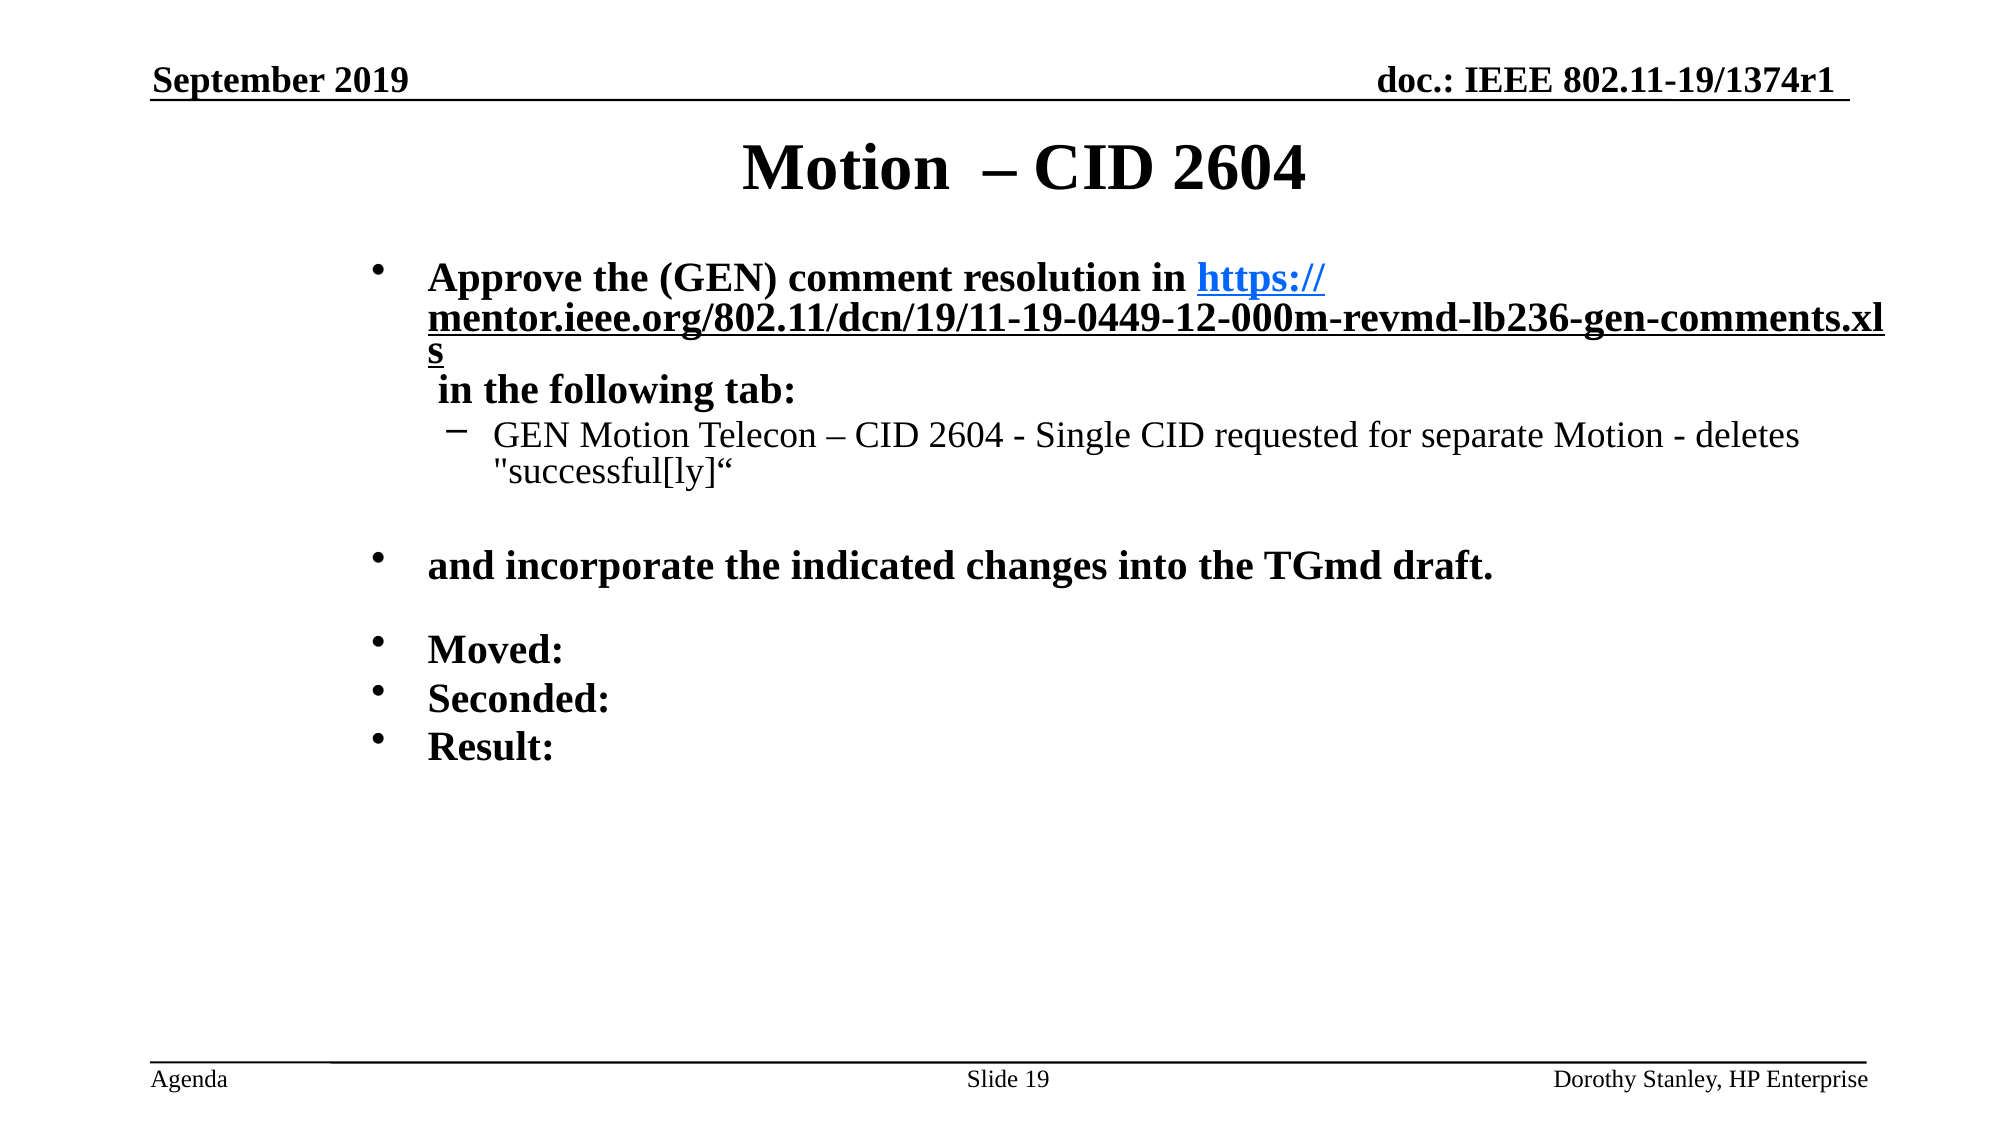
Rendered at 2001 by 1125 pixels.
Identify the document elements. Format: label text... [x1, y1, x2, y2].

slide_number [152, 54, 567, 100]
title Motion – CID 2604 [200, 75, 1850, 250]
list Approve the (GEN) comment resolution in https://mentor.ieee.org/802.11/dcn/19/11-19-0449-12-000m-revmd-lb236-gen-comments.xls in the following tab: GEN Motion Telecon – CID 2604 - Single CID requested for separate Motion - deletes "successful[ly]“ and incorporate the indicated changes into the TGmd draft. Moved: Seconded: Result: [356, 251, 1911, 1002]
footer Dorothy Stanley, HP Enterprise [1549, 1062, 1869, 1093]
slide_number Slide 19 [966, 1062, 1051, 1093]
